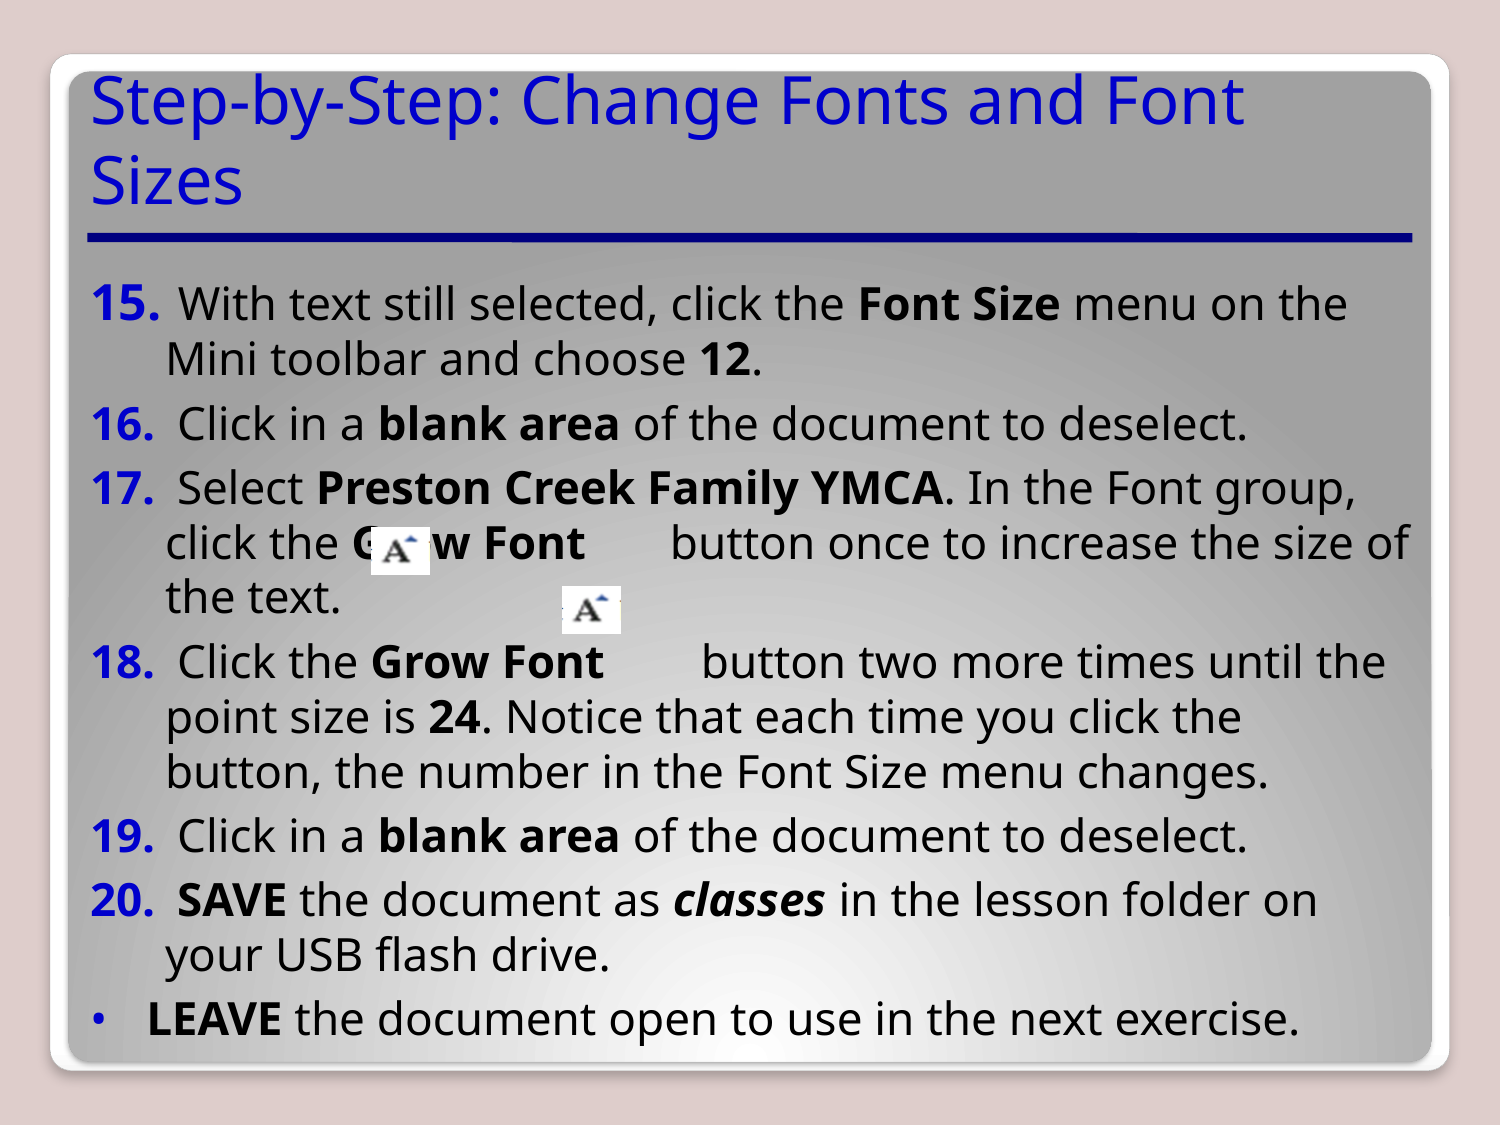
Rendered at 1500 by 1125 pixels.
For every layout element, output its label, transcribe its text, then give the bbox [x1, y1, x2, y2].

picture [562, 585, 621, 635]
list With text still selected, click the Font Size menu on the Mini toolbar and choose 12. Click in a blank area of the document to deselect. Select Preston Creek Family YMCA. In the Font group, click the Grow Font button once to increase the size of the text. Click the Grow Font button two more times until the point size is 24. Notice that each time you click the button, the number in the Font Size menu changes. Click in a blank area of the document to deselect. SAVE the document as classes in the lesson folder on your USB flash drive. LEAVE the document open to use in the next exercise. [74, 262, 1426, 1063]
picture [371, 526, 430, 576]
title Step-by-Step: Change Fonts and Font Sizes [74, 74, 1426, 226]
